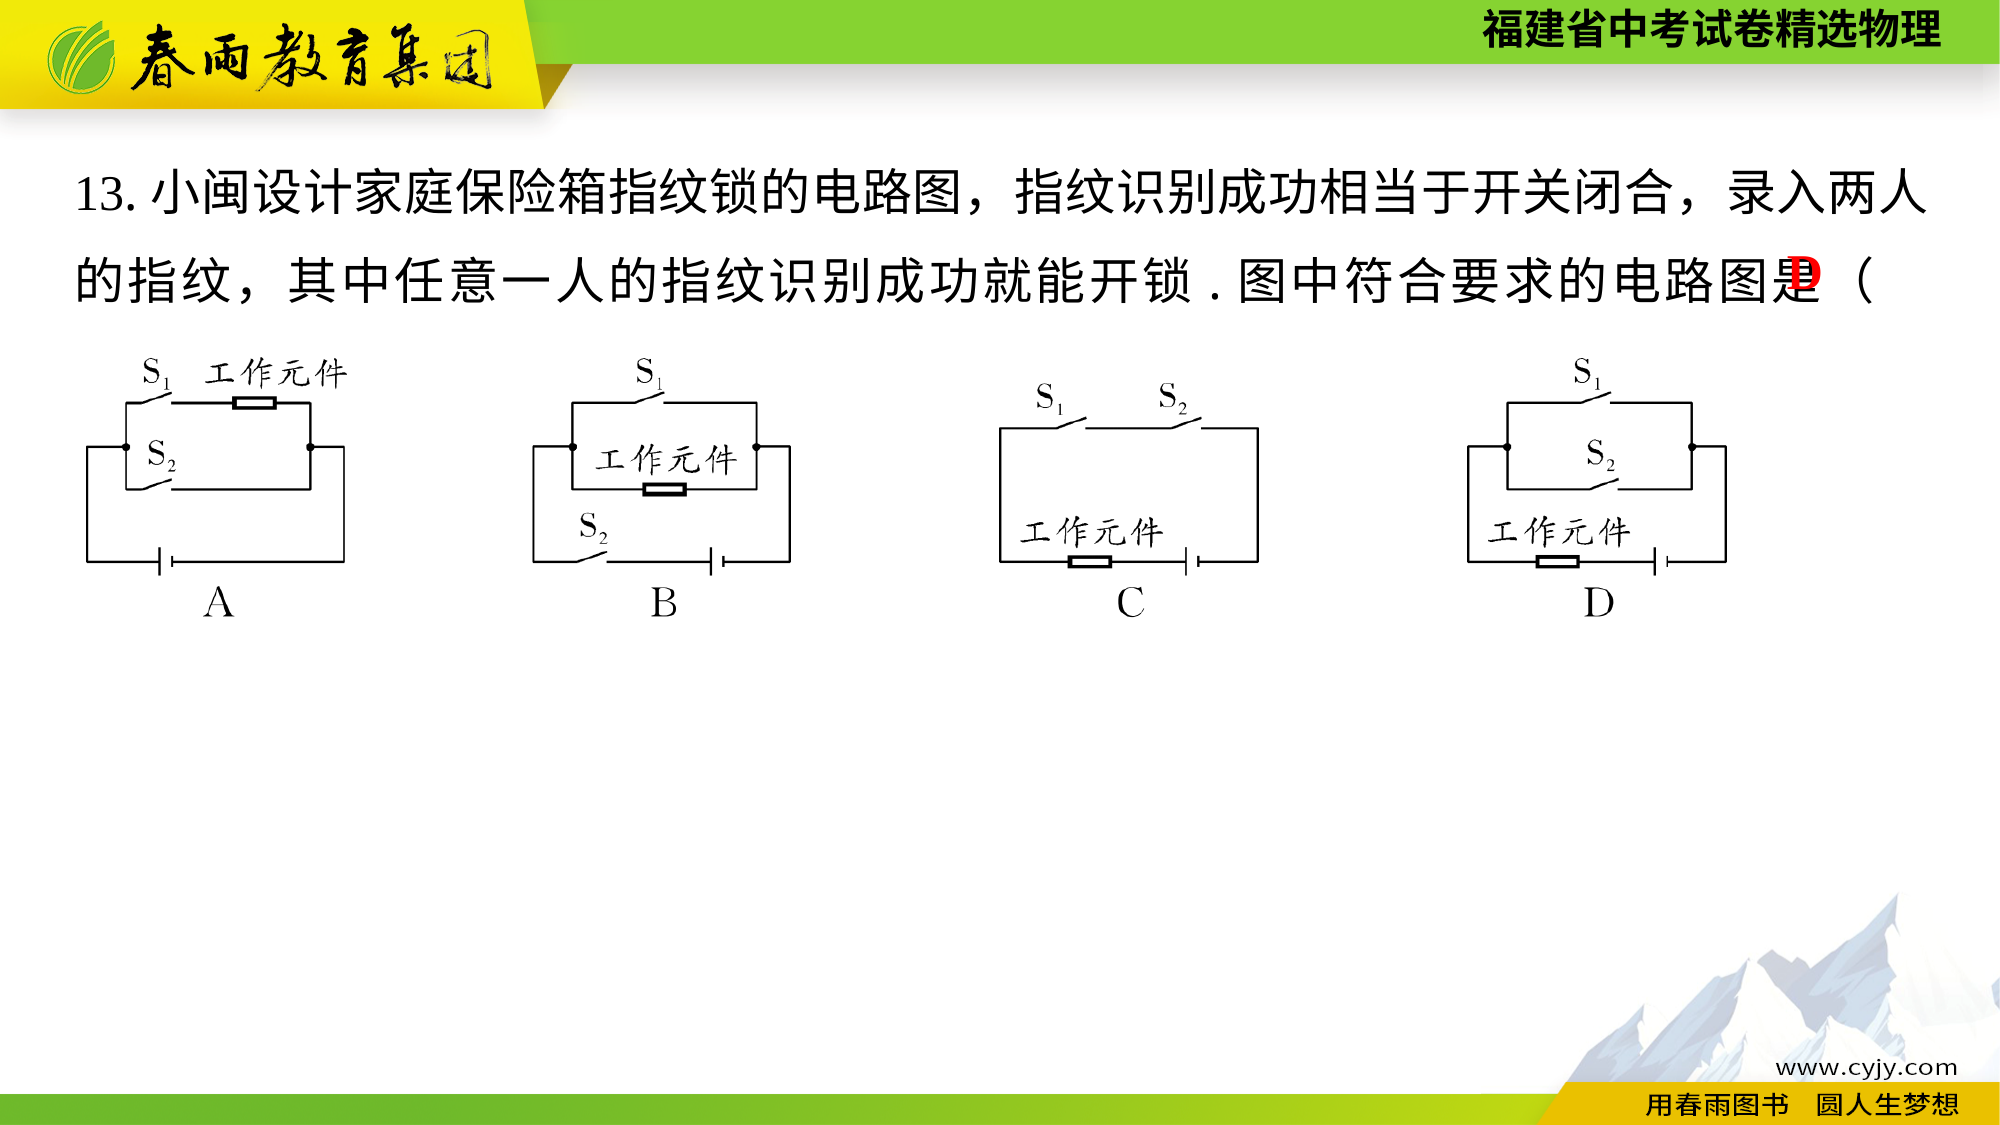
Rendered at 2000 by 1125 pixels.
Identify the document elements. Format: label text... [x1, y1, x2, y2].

picture [0, 0, 2000, 1125]
text_box D [1772, 231, 1838, 307]
list 13.小闽设计家庭保险箱指纹锁的电路图，指纹识别成功相当于开关闭合，录入两人的指纹，其中任意一人的指纹识别成功就能开锁.图中符合要求的电路图是（ ）. [59, 122, 1944, 308]
